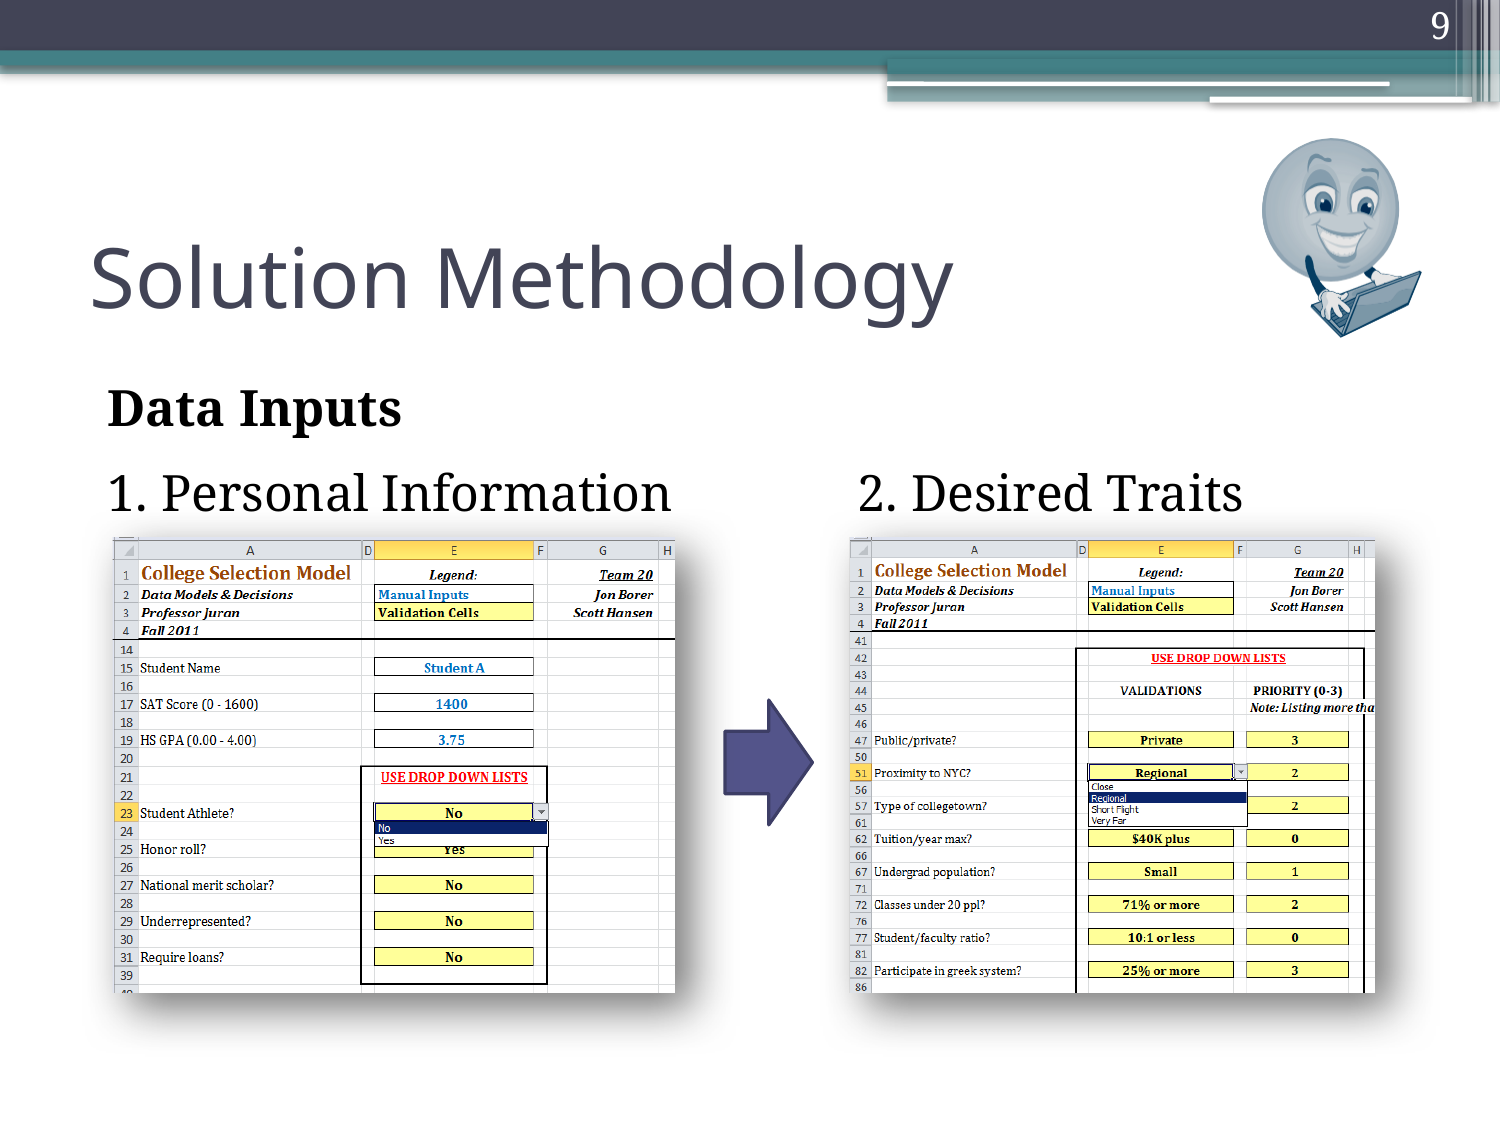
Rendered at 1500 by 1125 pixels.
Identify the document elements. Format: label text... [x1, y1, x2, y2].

picture [1262, 138, 1423, 338]
slide_number 9 [1341, 0, 1466, 61]
list Data Inputs 1. Personal Information 2. Desired Traits [75, 368, 1425, 1079]
title Solution Methodology [75, 187, 1425, 363]
text_box [726, 698, 814, 827]
picture [112, 537, 676, 993]
picture [849, 537, 1376, 993]
